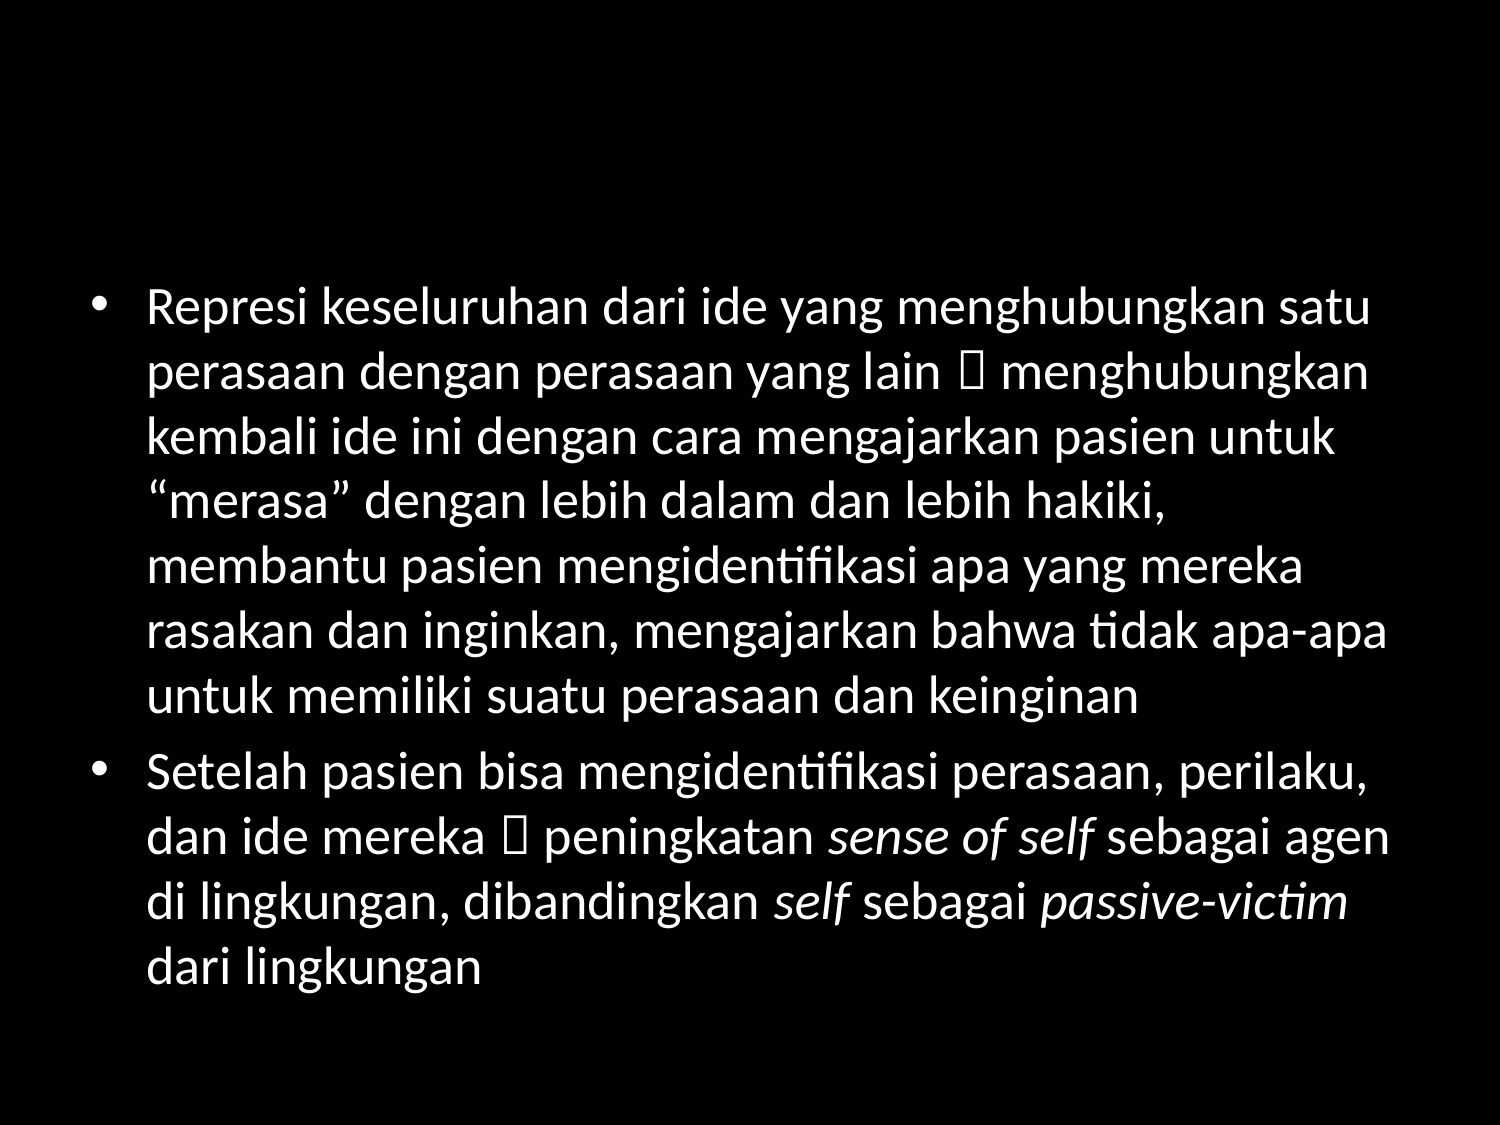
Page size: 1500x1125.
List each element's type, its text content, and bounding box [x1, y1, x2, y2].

list Represi keseluruhan dari ide yang menghubungkan satu perasaan dengan perasaan yang lain  menghubungkan kembali ide ini dengan cara mengajarkan pasien untuk “merasa” dengan lebih dalam dan lebih hakiki, membantu pasien mengidentifikasi apa yang mereka rasakan dan inginkan, mengajarkan bahwa tidak apa-apa untuk memiliki suatu perasaan dan keinginan Setelah pasien bisa mengidentifikasi perasaan, perilaku, dan ide mereka  peningkatan sense of self sebagai agen di lingkungan, dibandingkan self sebagai passive-victim dari lingkungan [75, 262, 1425, 1005]
